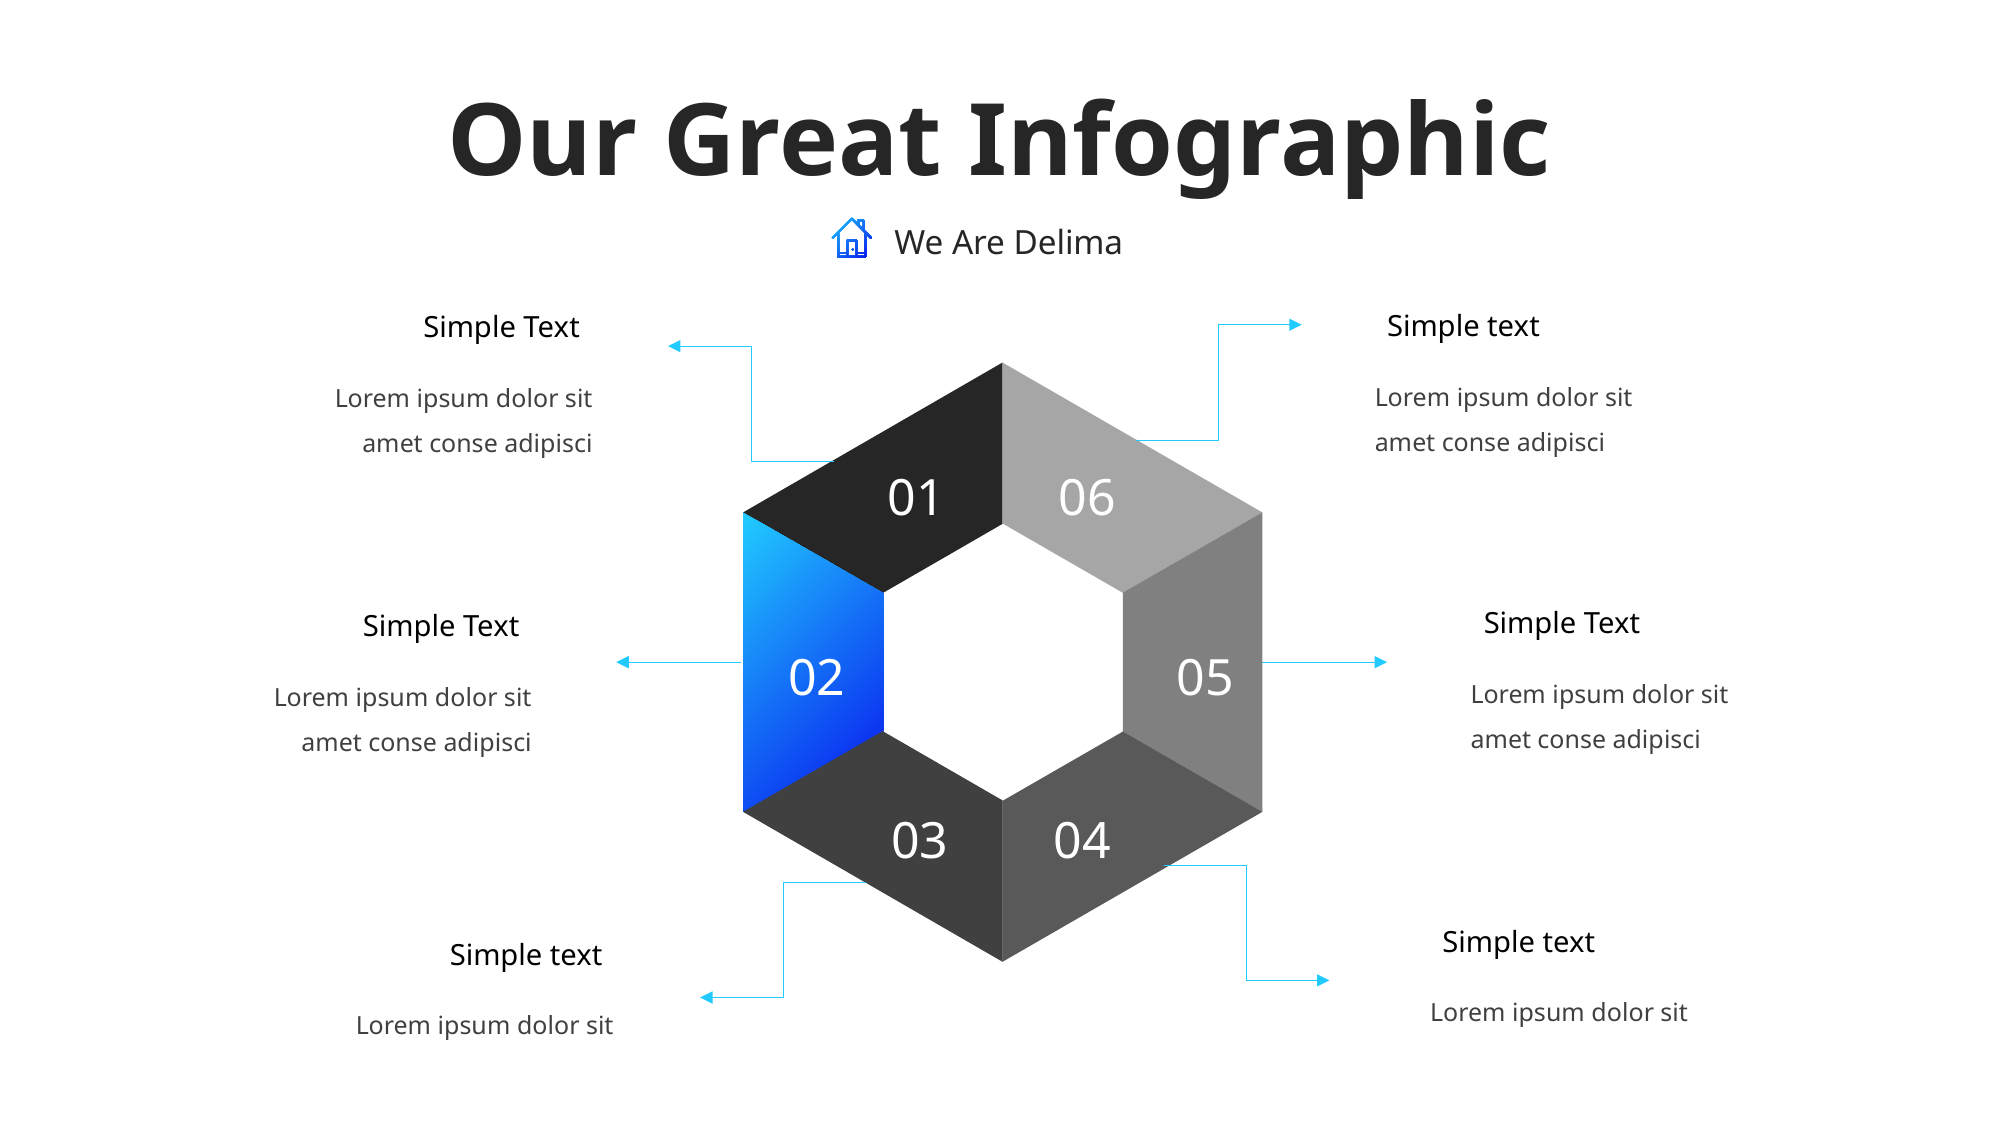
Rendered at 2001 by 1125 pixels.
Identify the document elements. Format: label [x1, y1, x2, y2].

text_box [616, 324, 1388, 998]
text_box [1415, 915, 1768, 1031]
text_box [255, 300, 608, 466]
text_box [1360, 299, 1713, 461]
text_box [1455, 597, 1809, 758]
text_box [371, 68, 1629, 270]
text_box [194, 600, 548, 766]
text_box [276, 929, 630, 1048]
